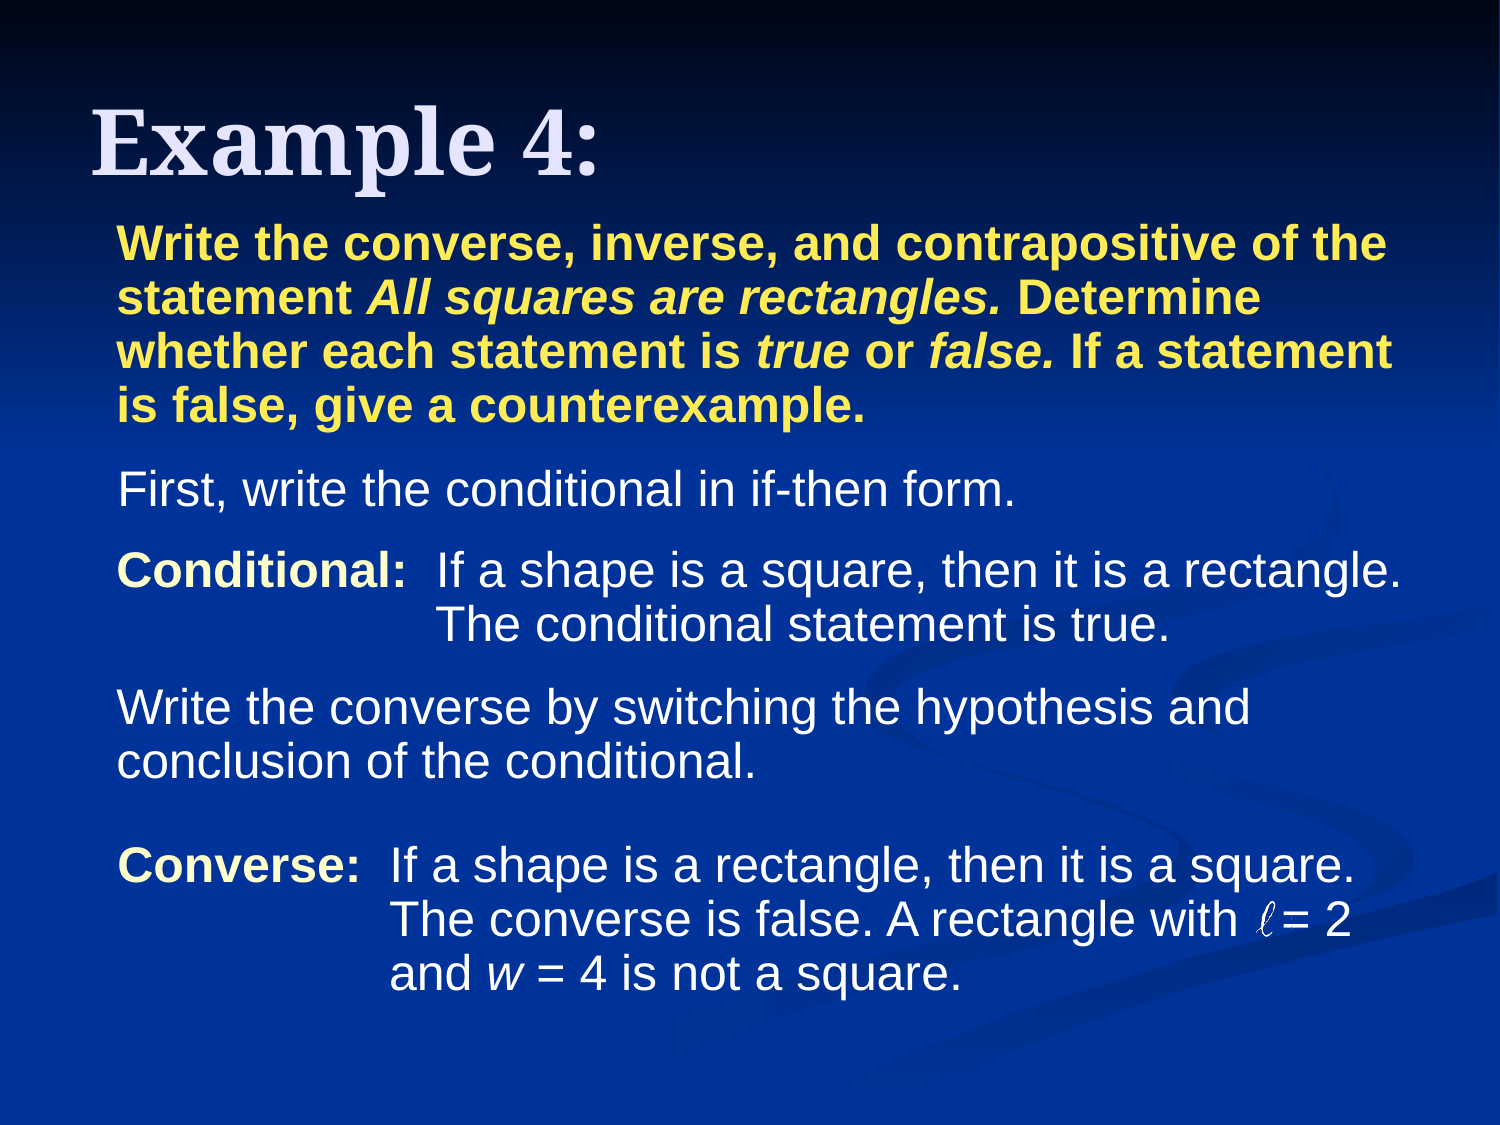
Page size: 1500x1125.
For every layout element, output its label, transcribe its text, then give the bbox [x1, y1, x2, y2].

text_box First, write the conditional in if-then form. [102, 455, 1419, 533]
text_box Conditional: If a shape is a square, then it is a rectangle. The conditional statement is true. [101, 537, 1437, 615]
text_box Write the converse, inverse, and contrapositive of the statement All squares are rectangles. Determine whether each statement is true or false. If a statement is false, give a counterexample. [101, 233, 1418, 288]
text_box Write the converse by switching the hypothesis and conclusion of the conditional. [101, 673, 1418, 752]
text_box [102, 831, 1419, 948]
title Example 4: [74, 44, 1426, 233]
